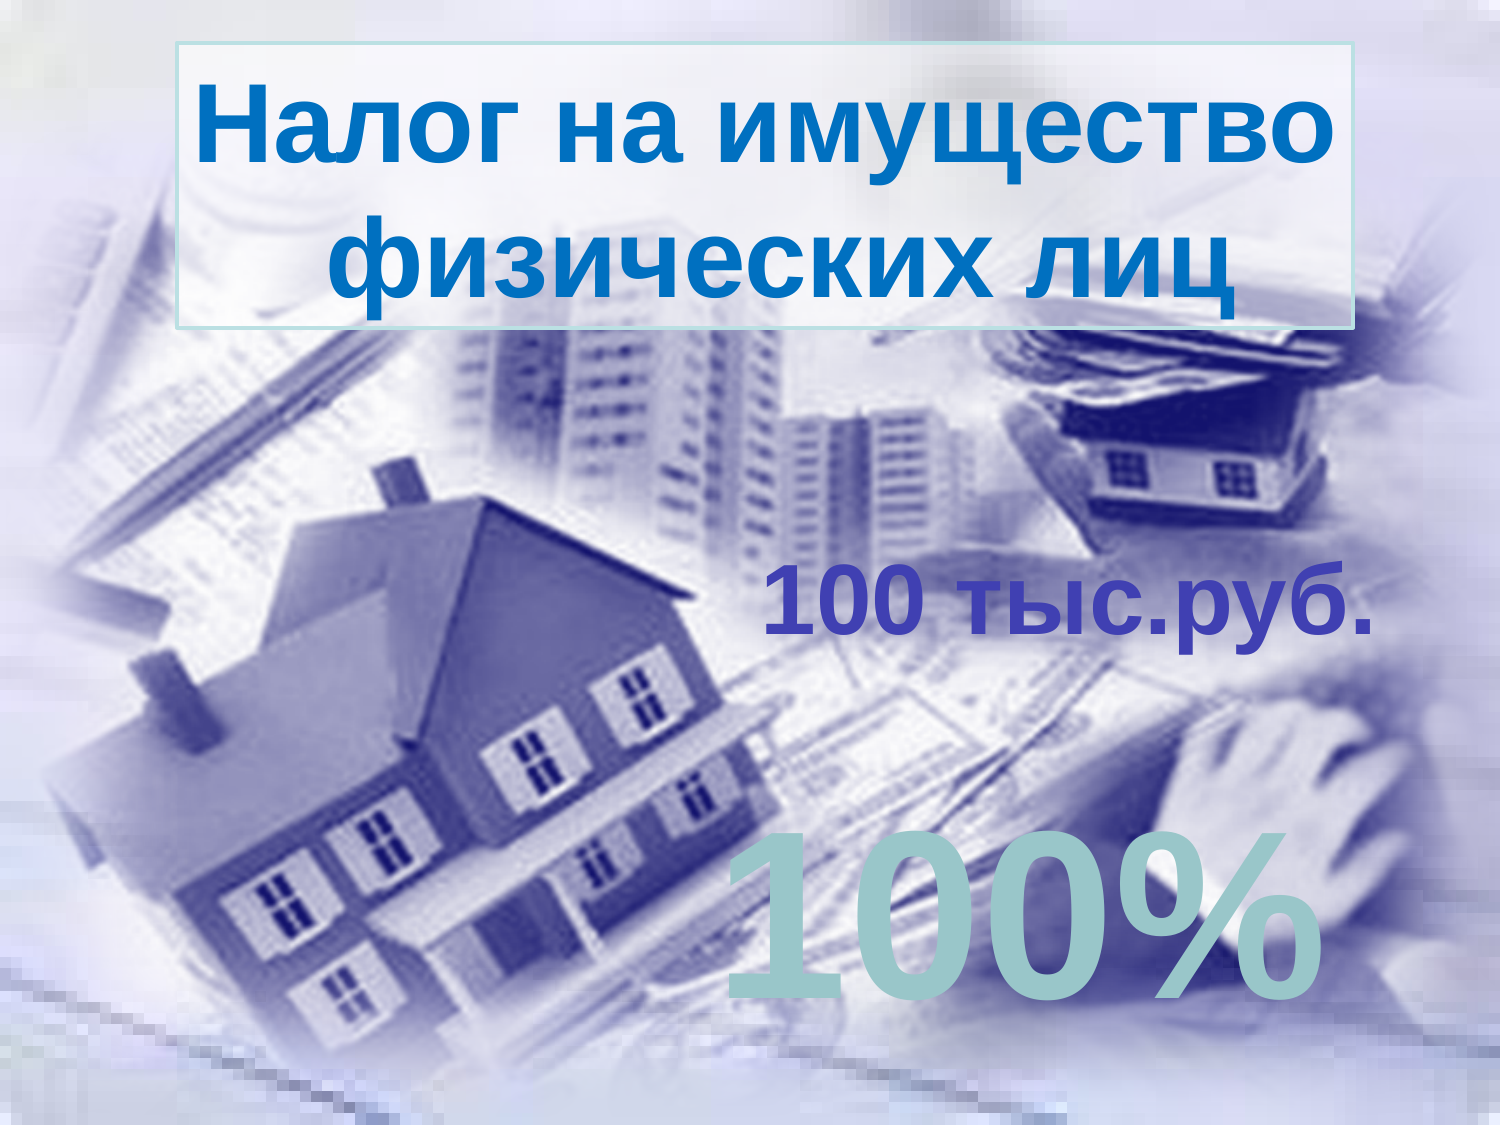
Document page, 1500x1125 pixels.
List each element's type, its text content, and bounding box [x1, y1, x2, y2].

text_box Налог на имущество физических лиц [175, 41, 1355, 111]
picture [0, 0, 1500, 1125]
